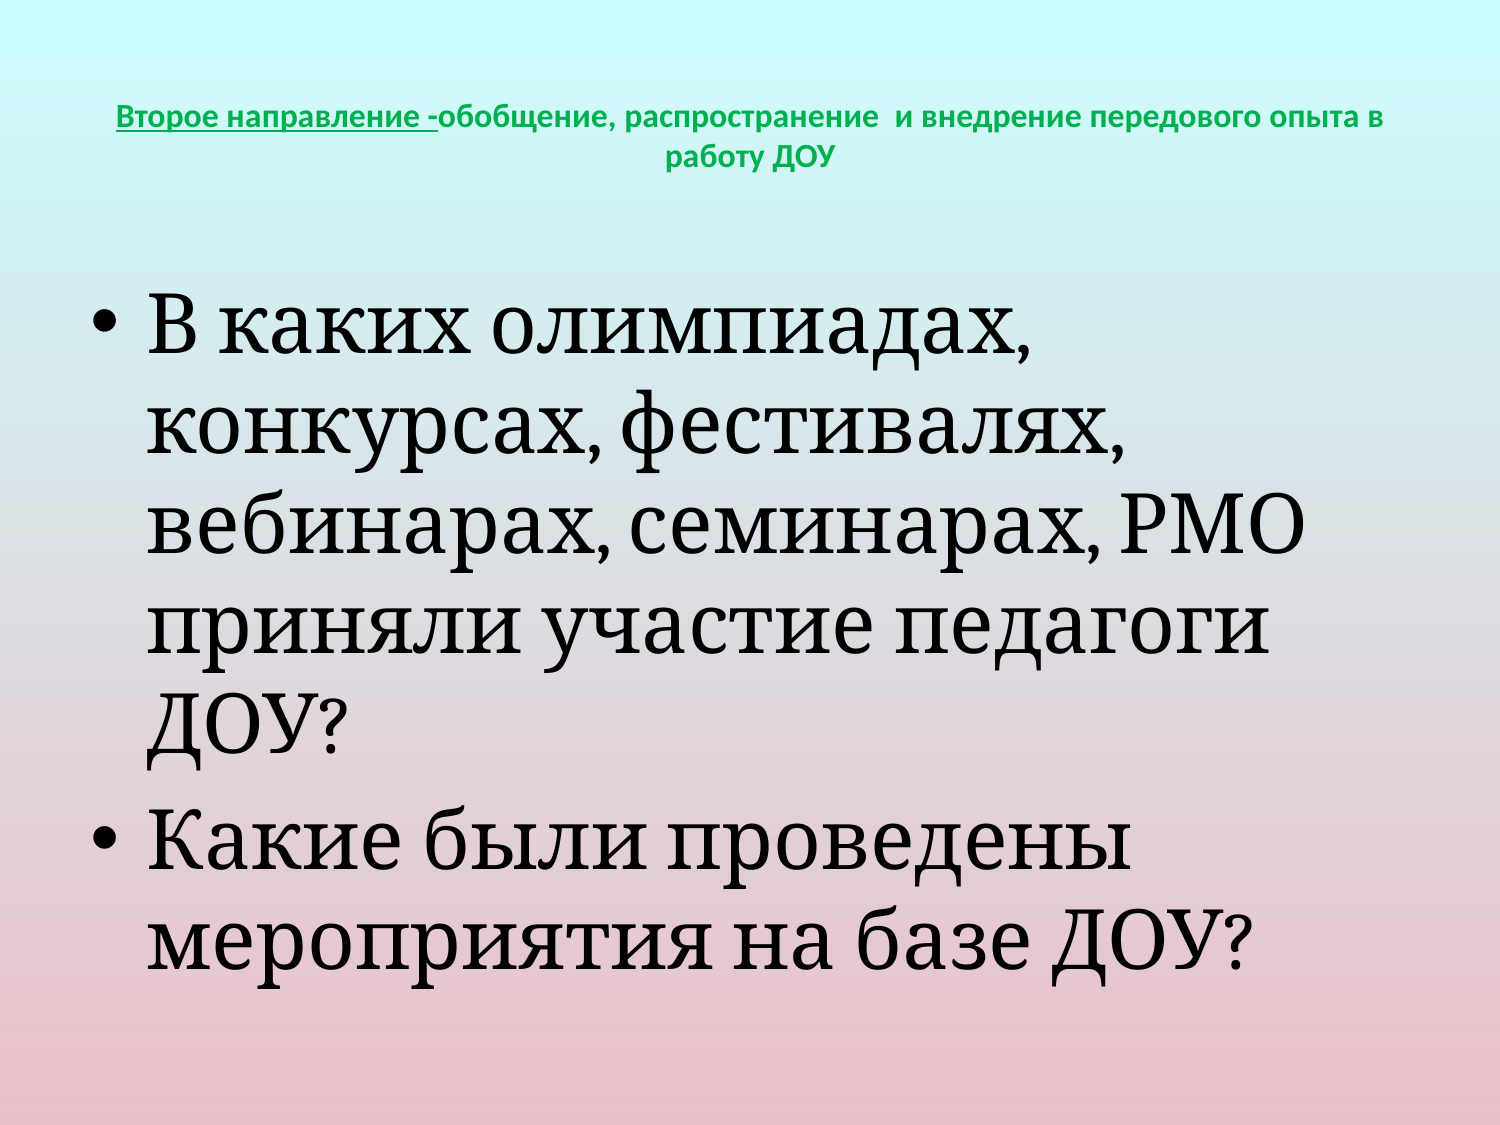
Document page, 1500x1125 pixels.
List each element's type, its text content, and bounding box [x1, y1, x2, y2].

title Второе направление -обобщение, распространение и внедрение передового опыта в работу ДОУ [75, 45, 1425, 233]
list В каких олимпиадах, конкурсах, фестивалях, вебинарах, семинарах, РМО приняли участие педагоги ДОУ? Какие были проведены мероприятия на базе ДОУ? [75, 262, 1425, 1005]
